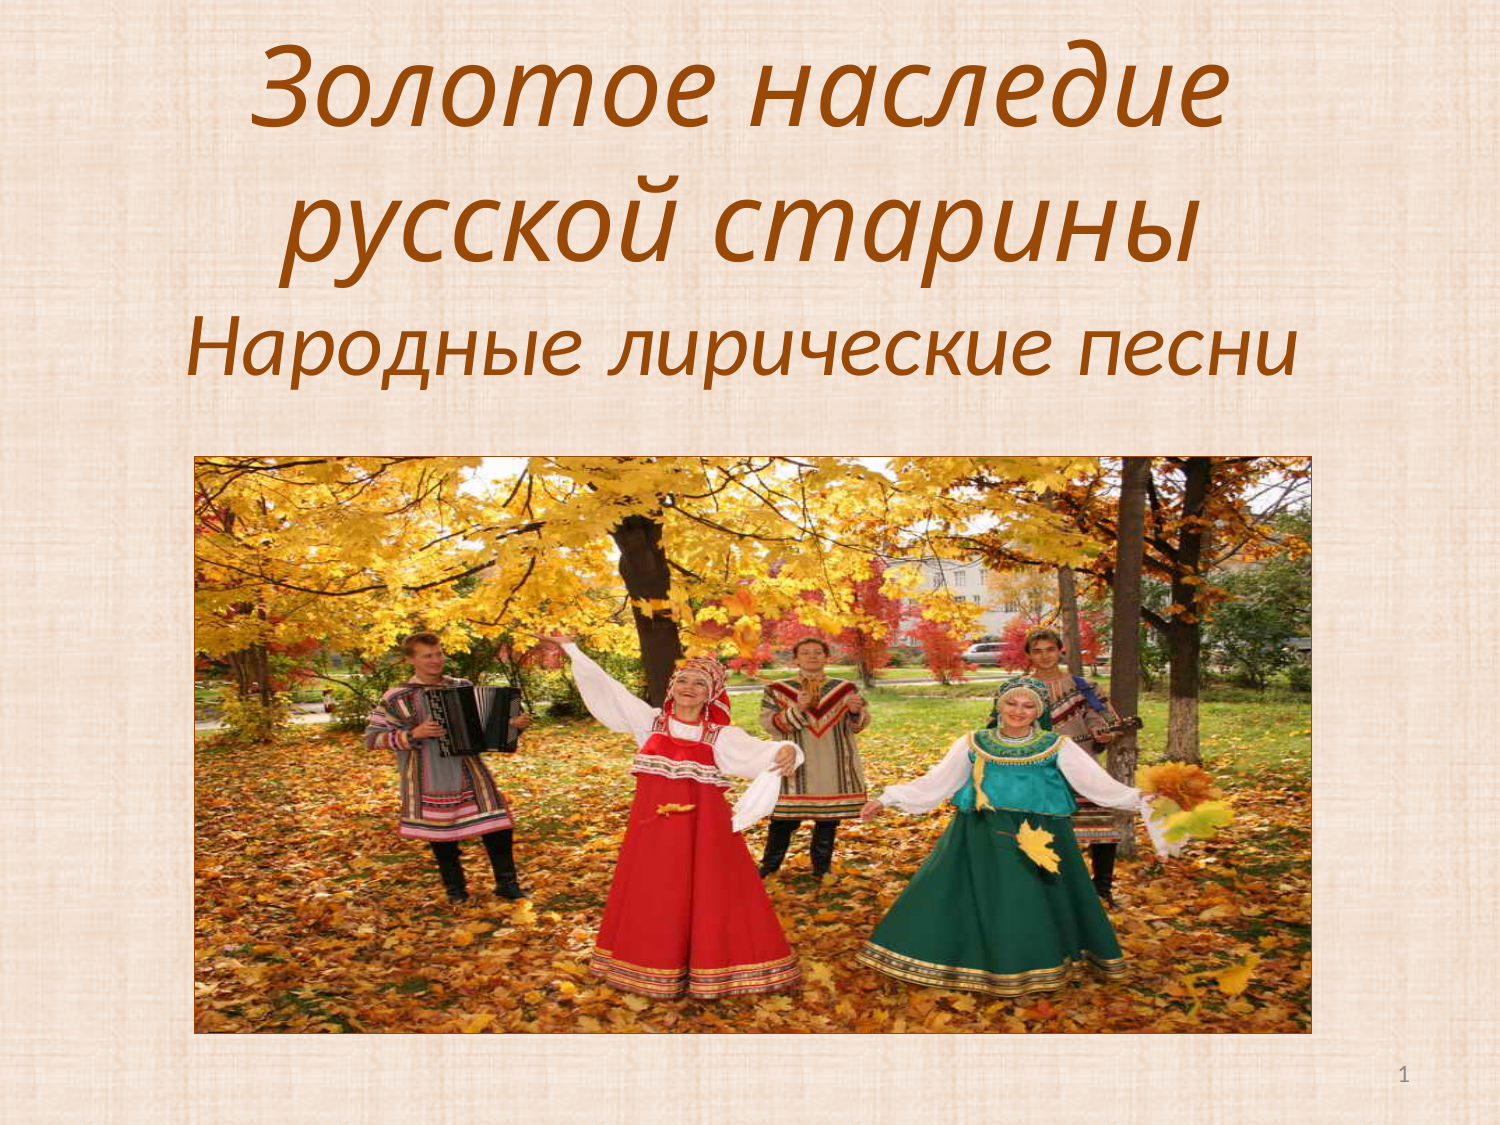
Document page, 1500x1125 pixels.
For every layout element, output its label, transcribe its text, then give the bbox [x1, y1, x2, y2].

slide_number 1 [1074, 1042, 1425, 1103]
title Золотое наследие русской старины Народные лирические песни [105, 81, 1381, 436]
picture [194, 455, 1312, 1035]
